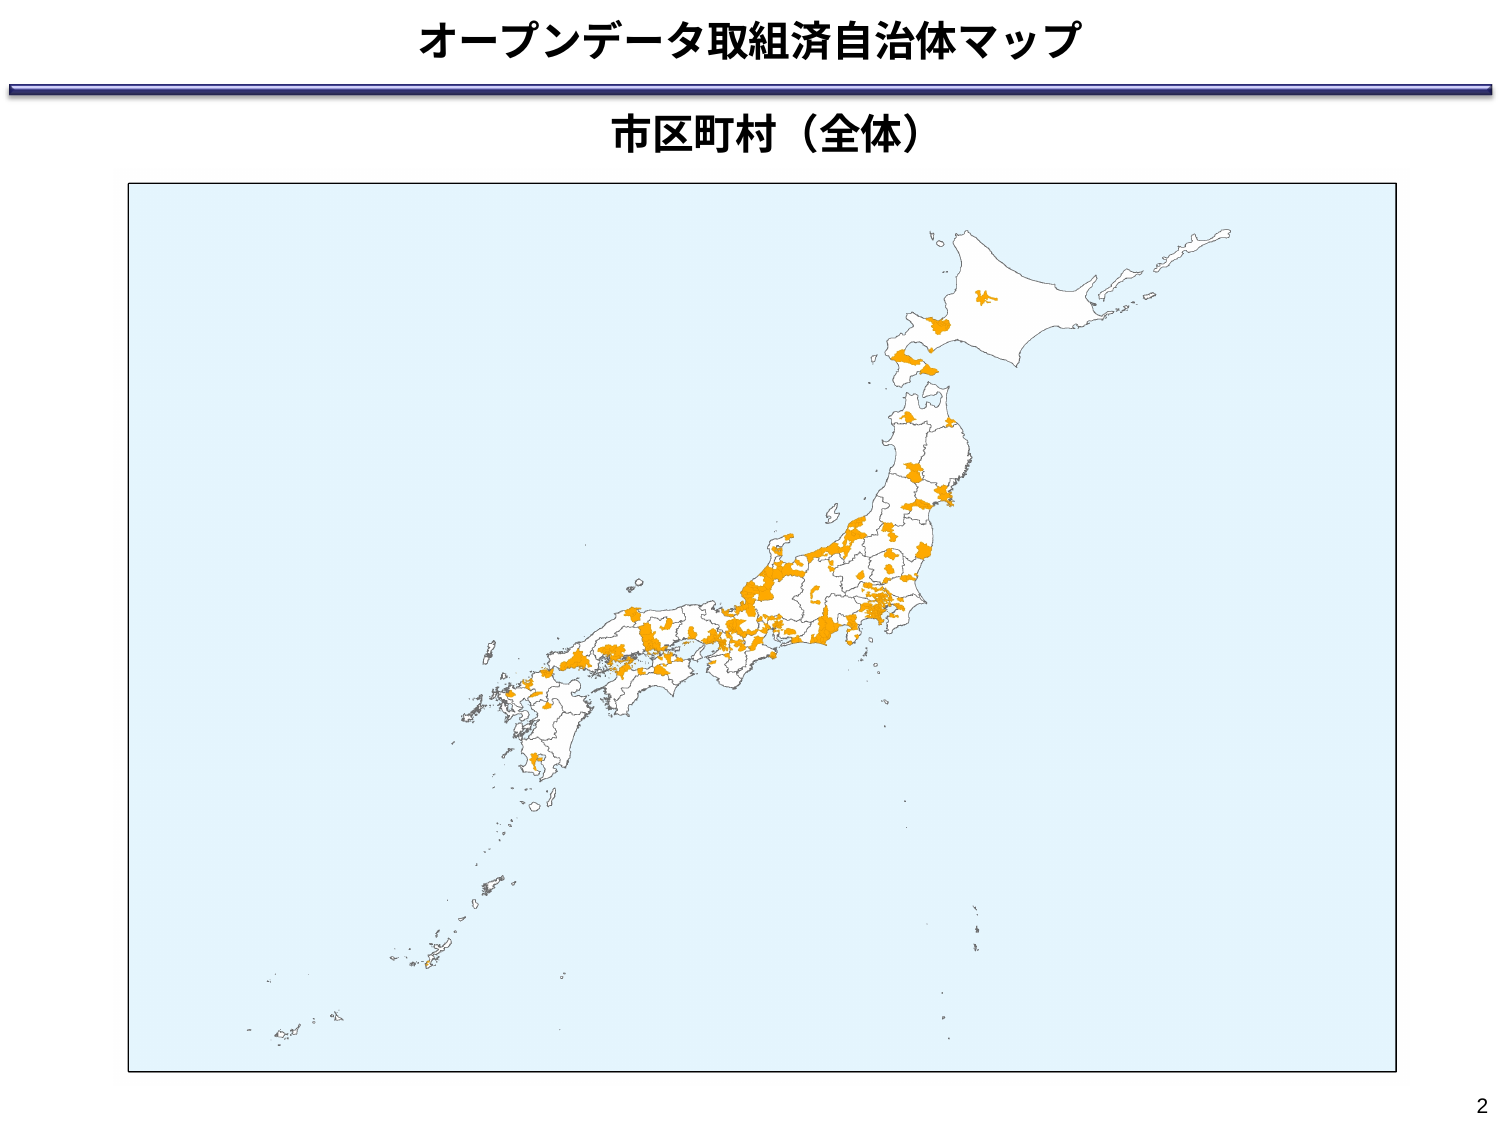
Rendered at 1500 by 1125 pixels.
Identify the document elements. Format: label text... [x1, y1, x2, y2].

picture [0, 83, 1500, 109]
text_box 市区町村（全体） [591, 99, 964, 165]
picture [113, 168, 1410, 1086]
slide_number 2 [1149, 1078, 1500, 1124]
text_box オープンデータ取組済自治体マップ [0, 0, 1500, 83]
